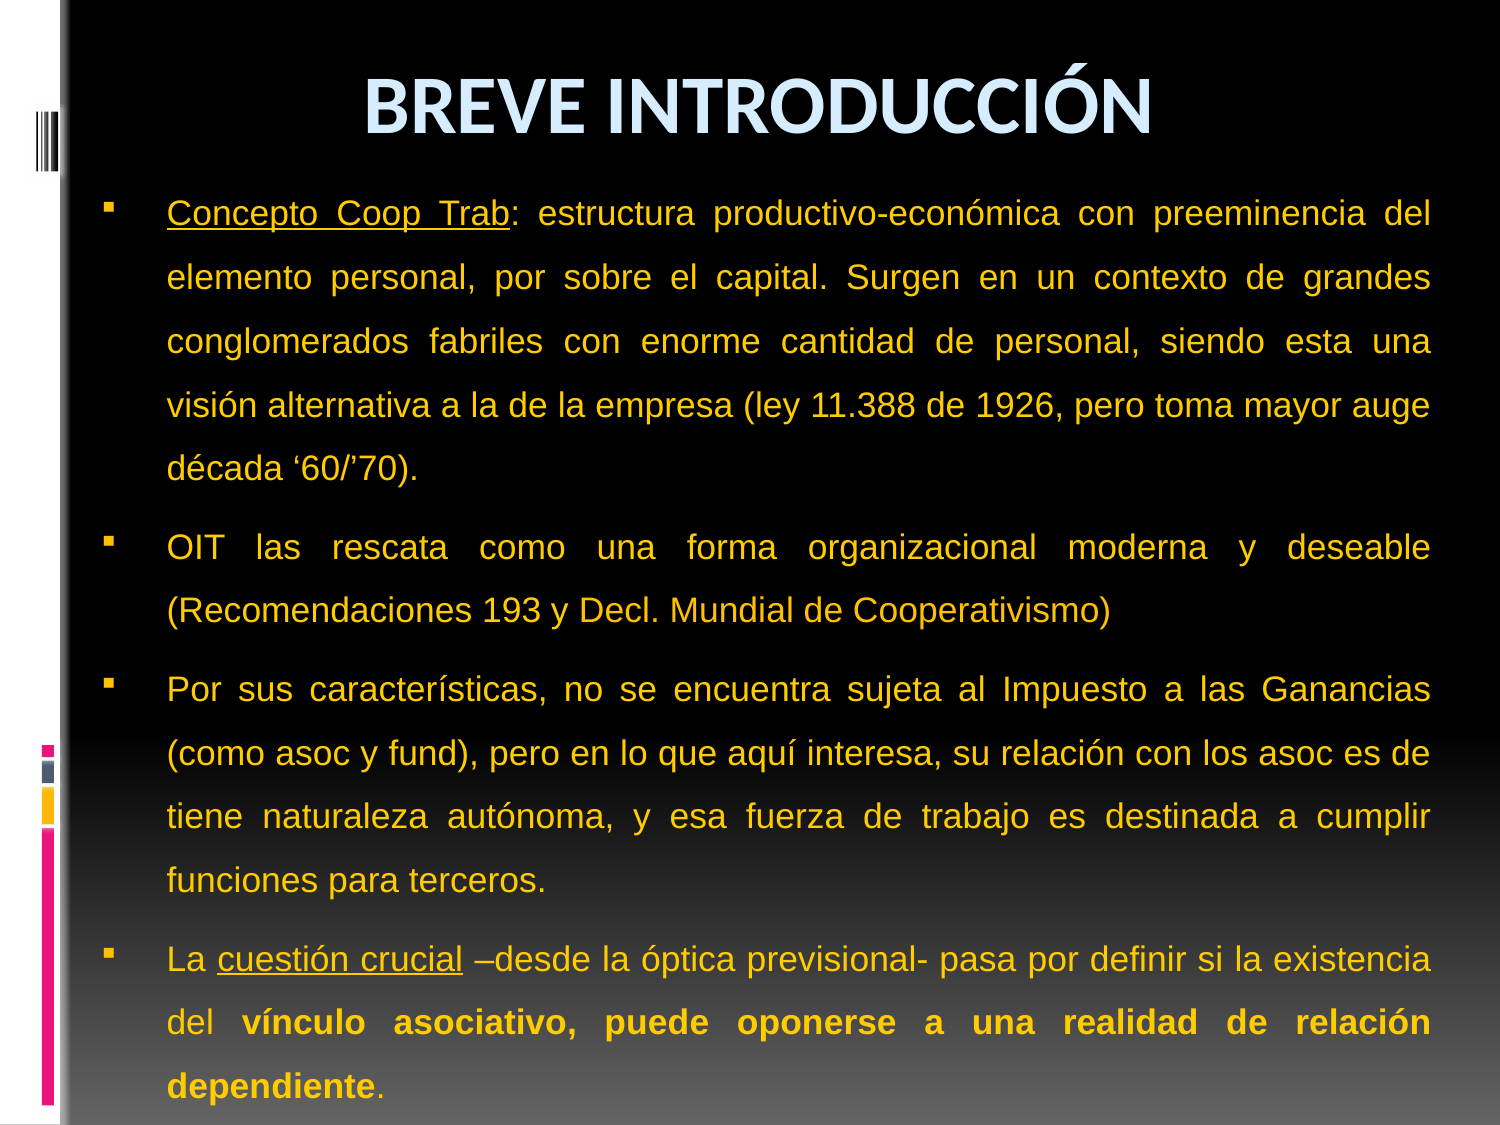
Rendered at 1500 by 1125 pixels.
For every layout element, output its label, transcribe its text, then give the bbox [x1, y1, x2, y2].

list Concepto Coop Trab: estructura productivo-económica con preeminencia del elemento personal, por sobre el capital. Surgen en un contexto de grandes conglomerados fabriles con enorme cantidad de personal, siendo esta una visión alternativa a la de la empresa (ley 11.388 de 1926, pero toma mayor auge década ‘60/’70). OIT las rescata como una forma organizacional moderna y deseable (Recomendaciones 193 y Decl. Mundial de Cooperativismo) Por sus características, no se encuentra sujeta al Impuesto a las Ganancias (como asoc y fund), pero en lo que aquí interesa, su relación con los asoc es de tiene naturaleza autónoma, y esa fuerza de trabajo es destinada a cumplir funciones para terceros. La cuestión crucial –desde la óptica previsional- pasa por definir si la existencia del vínculo asociativo, puede oponerse a una realidad de relación dependiente. [75, 161, 1447, 1094]
title BREVE INTRODUCCIÓN [171, 42, 1349, 143]
